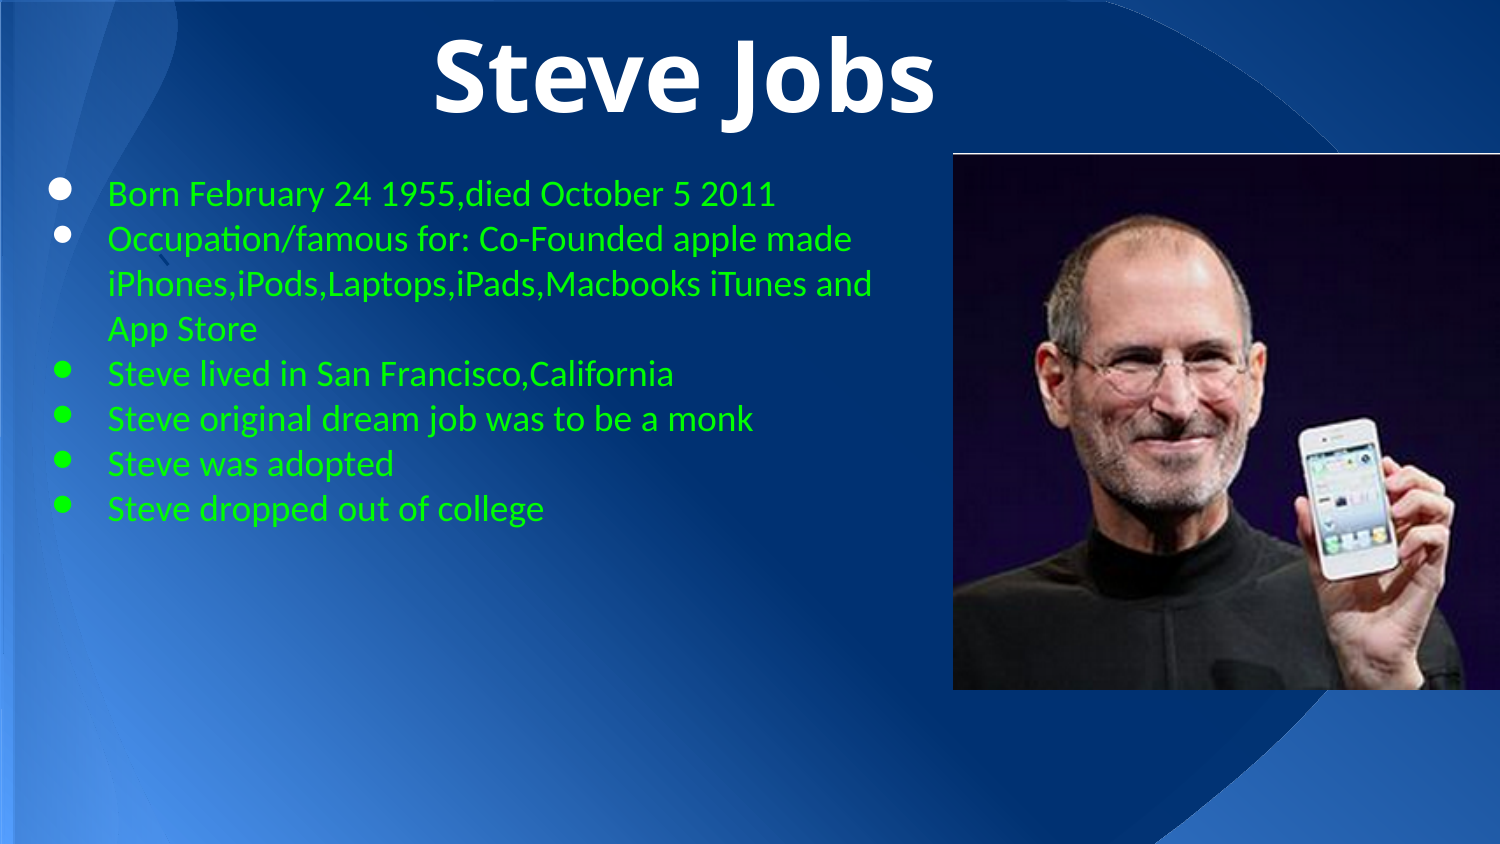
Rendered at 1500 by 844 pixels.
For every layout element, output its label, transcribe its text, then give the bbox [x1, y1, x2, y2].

title Steve Jobs [11, 13, 954, 148]
subtitle Born February 24 1955,died October 5 2011 Occupation/famous for: Co-Founded apple made iPhones,iPods,Laptops,iPads,Macbooks iTunes and App Store Steve lived in San Francisco,California Steve original dream job was to be a monk Steve was adopted Steve dropped out of college [17, 153, 947, 809]
picture [952, 153, 1500, 691]
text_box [159, 254, 169, 266]
